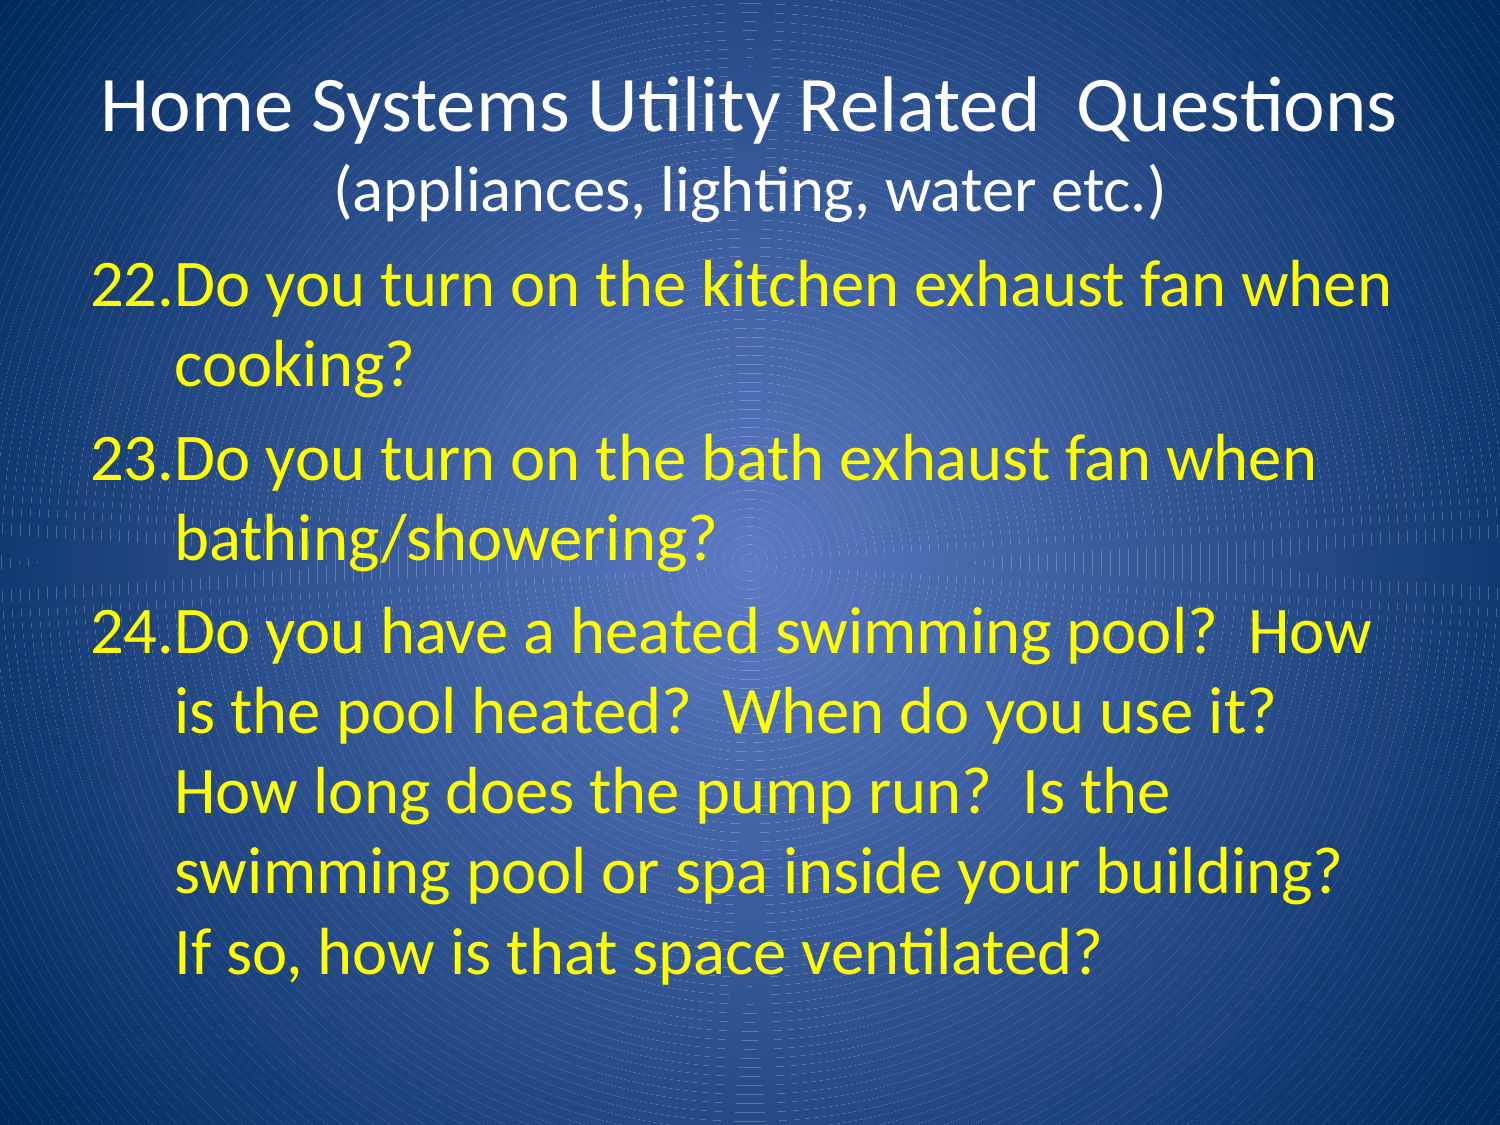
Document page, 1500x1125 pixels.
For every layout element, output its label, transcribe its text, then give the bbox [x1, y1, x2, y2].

list Do you turn on the kitchen exhaust fan when cooking? Do you turn on the bath exhaust fan when bathing/showering? Do you have a heated swimming pool? How is the pool heated? When do you use it? How long does the pump run? Is the swimming pool or spa inside your building? If so, how is that space ventilated? [75, 232, 1425, 1125]
title Home Systems Utility Related Questions (appliances, lighting, water etc.) [24, 45, 1475, 233]
